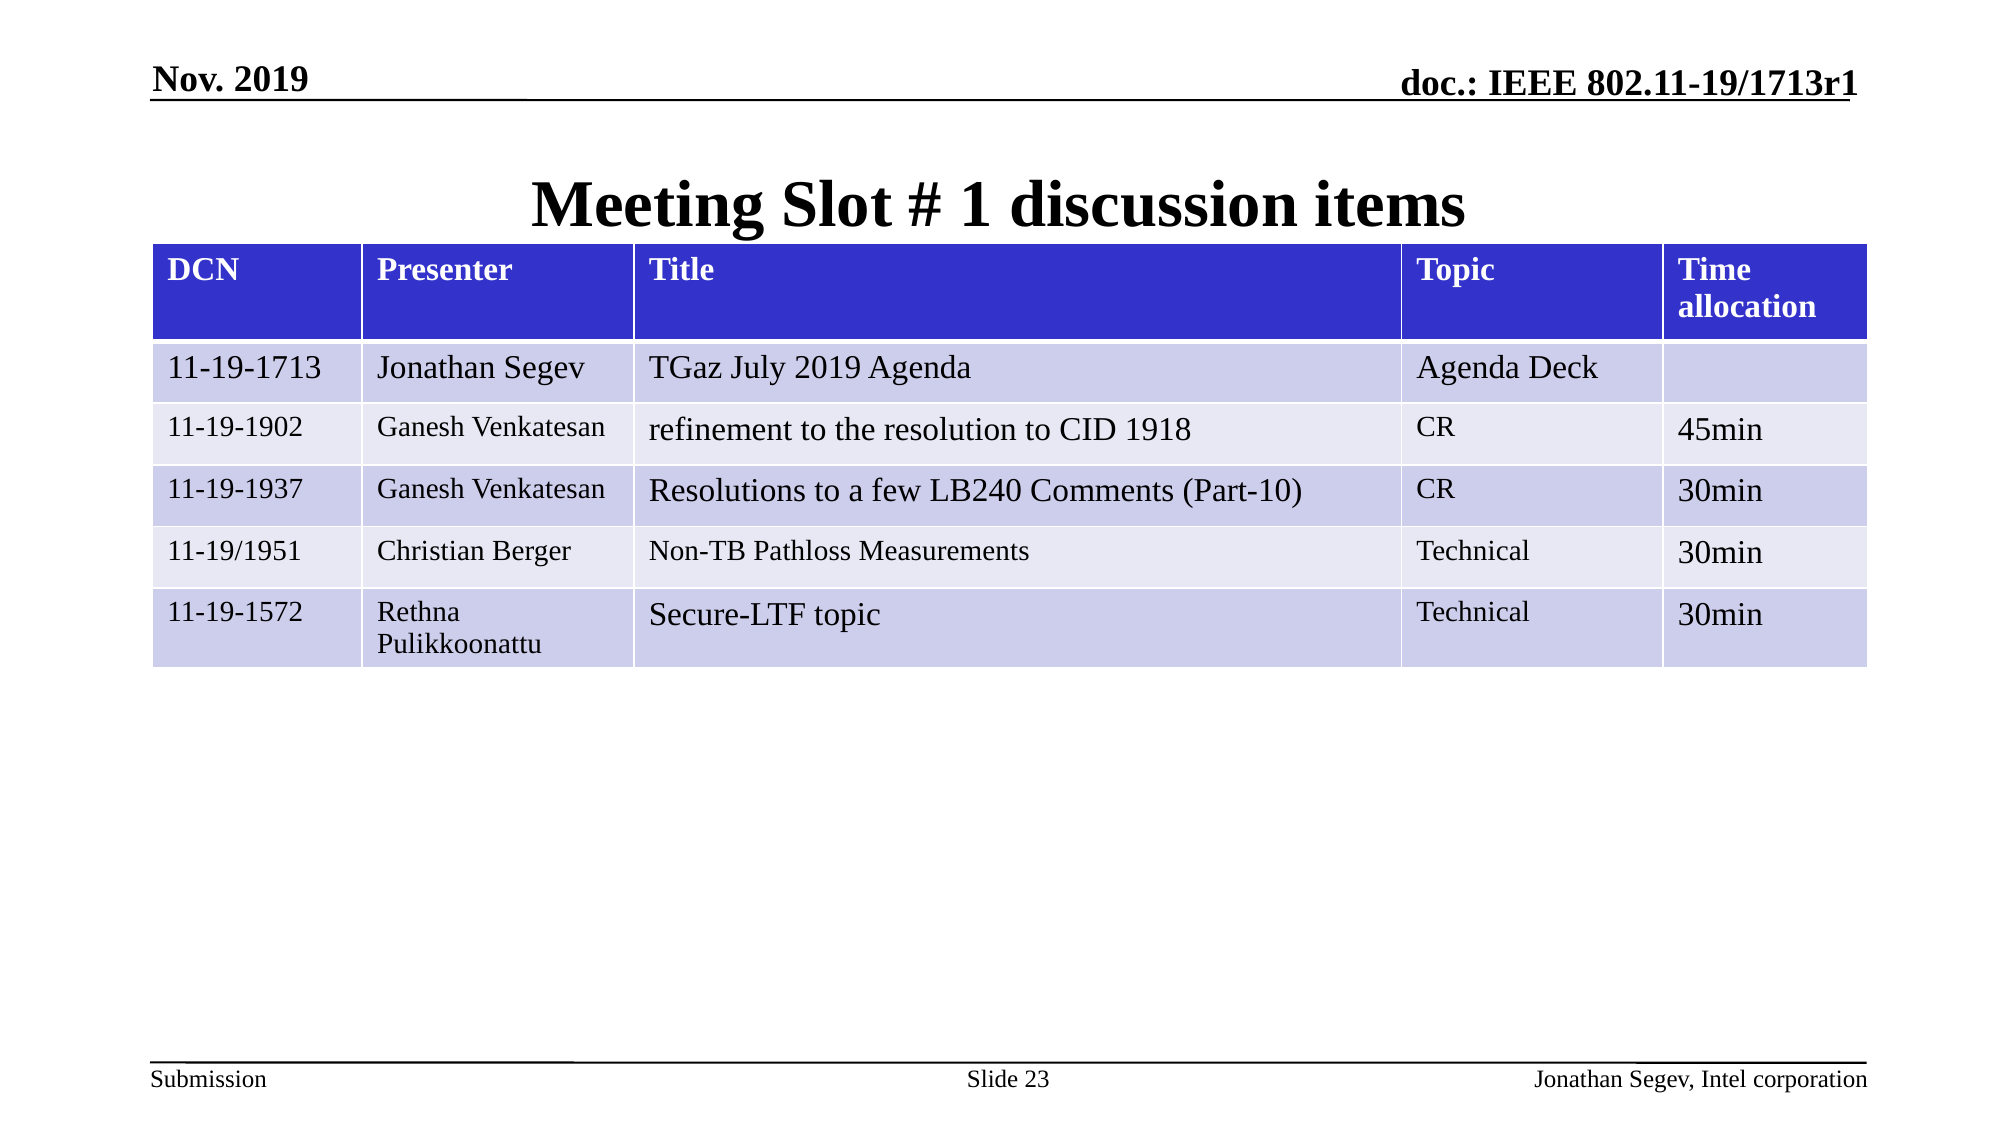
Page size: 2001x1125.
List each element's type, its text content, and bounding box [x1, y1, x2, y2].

table_cell Ganesh Venkatesan [363, 404, 633, 464]
table_cell Agenda Deck [1402, 344, 1662, 402]
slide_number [152, 54, 563, 100]
table_cell CR [1402, 466, 1662, 526]
table_cell Resolutions to a few LB240 Comments (Part-10) [635, 466, 1401, 526]
table_header Presenter [363, 244, 633, 339]
table_cell 11-19-1902 [153, 404, 361, 464]
table_cell 11-19/1951 [153, 527, 361, 587]
slide_number Slide 23 [950, 1061, 1067, 1123]
footer Jonathan Segev, Intel corporation [1171, 1061, 1869, 1093]
title Meeting Slot # 1 discussion items [149, 112, 1850, 288]
table_cell Ganesh Venkatesan [363, 466, 633, 526]
table_cell Rethna Pulikkoonattu [363, 589, 633, 667]
table_cell 11-19-1572 [153, 589, 361, 667]
table_header Time allocation [1664, 244, 1867, 339]
table_cell 45min [1664, 404, 1867, 464]
table_cell [1664, 344, 1867, 402]
table_cell Non-TB Pathloss Measurements [635, 527, 1401, 587]
table_cell Technical [1402, 527, 1662, 587]
table_cell Christian Berger [363, 527, 633, 587]
table_cell 30min [1664, 527, 1867, 587]
table_cell 11-19-1713 [153, 344, 361, 402]
table_cell CR [1402, 404, 1662, 464]
table_cell Jonathan Segev [363, 344, 633, 402]
table_cell Secure-LTF topic [635, 589, 1401, 667]
table_header DCN [153, 244, 361, 339]
table_cell 30min [1664, 589, 1867, 667]
table_cell Technical [1402, 589, 1662, 667]
table_header Title [635, 244, 1401, 339]
table_cell refinement to the resolution to CID 1918 [635, 404, 1401, 464]
table_cell 30min [1664, 466, 1867, 526]
table_cell TGaz July 2019 Agenda [635, 344, 1401, 402]
table_header Topic [1402, 244, 1662, 339]
table_cell 11-19-1937 [153, 466, 361, 526]
